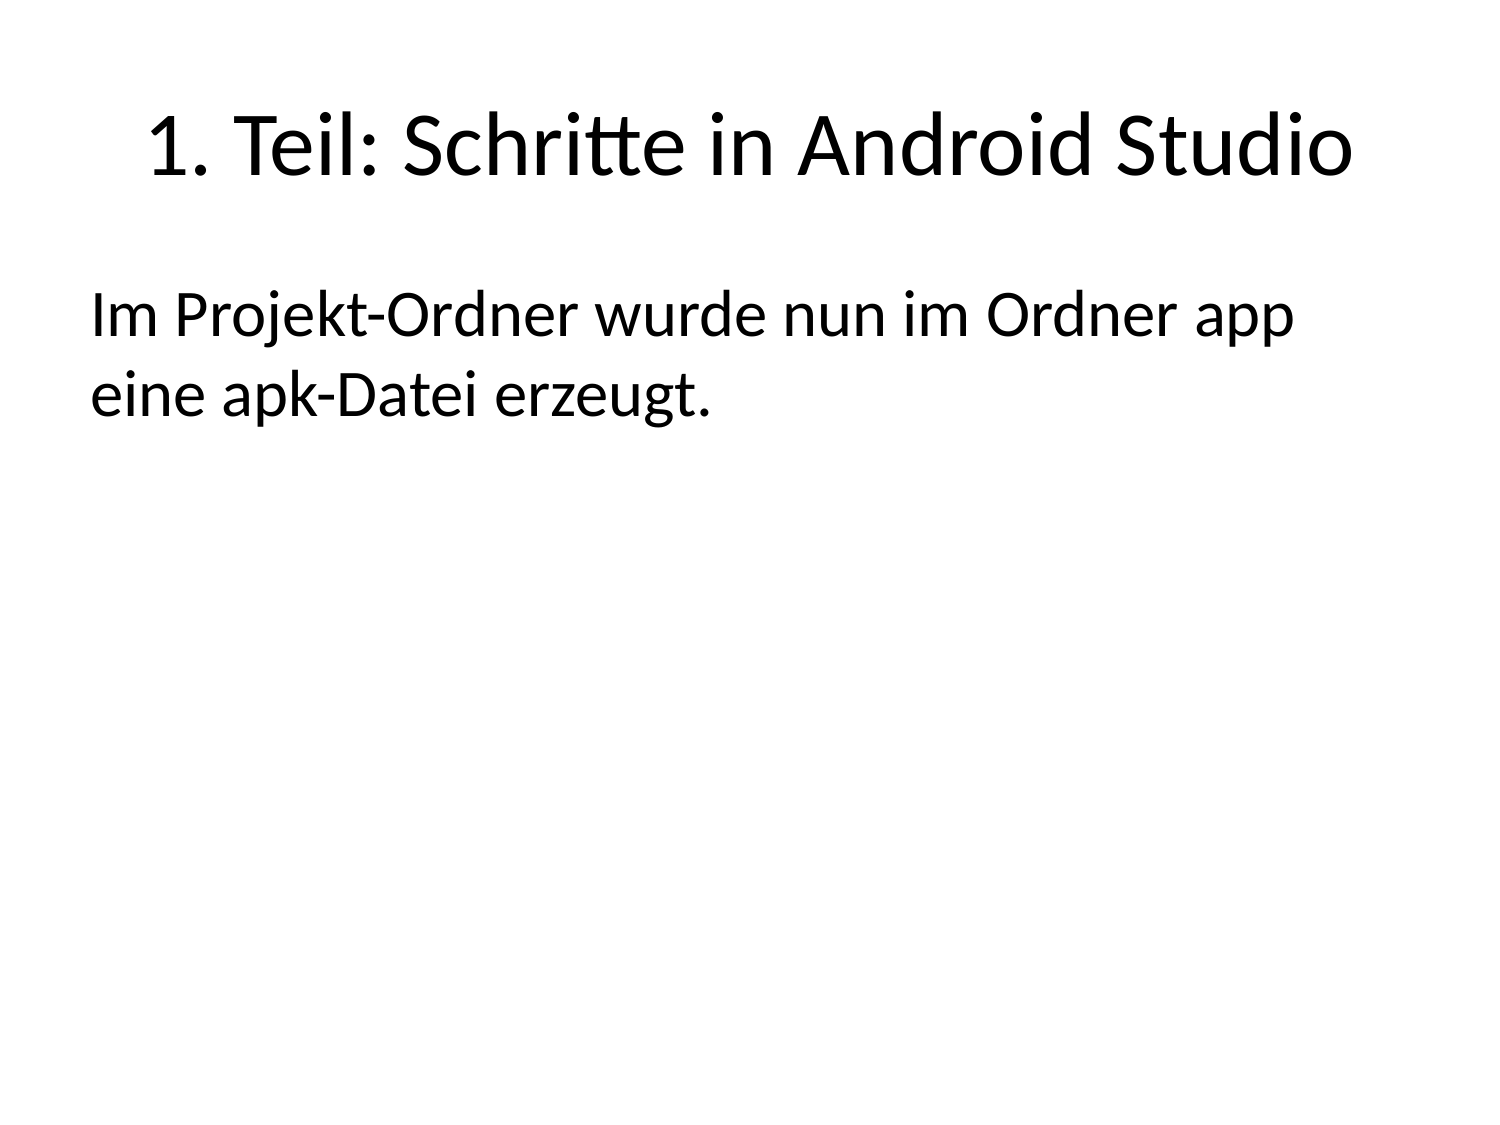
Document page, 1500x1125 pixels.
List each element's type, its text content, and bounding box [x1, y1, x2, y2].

title 1. Teil: Schritte in Android Studio [75, 45, 1425, 233]
list Im Projekt-Ordner wurde nun im Ordner app eine apk-Datei erzeugt. [75, 262, 1425, 1005]
